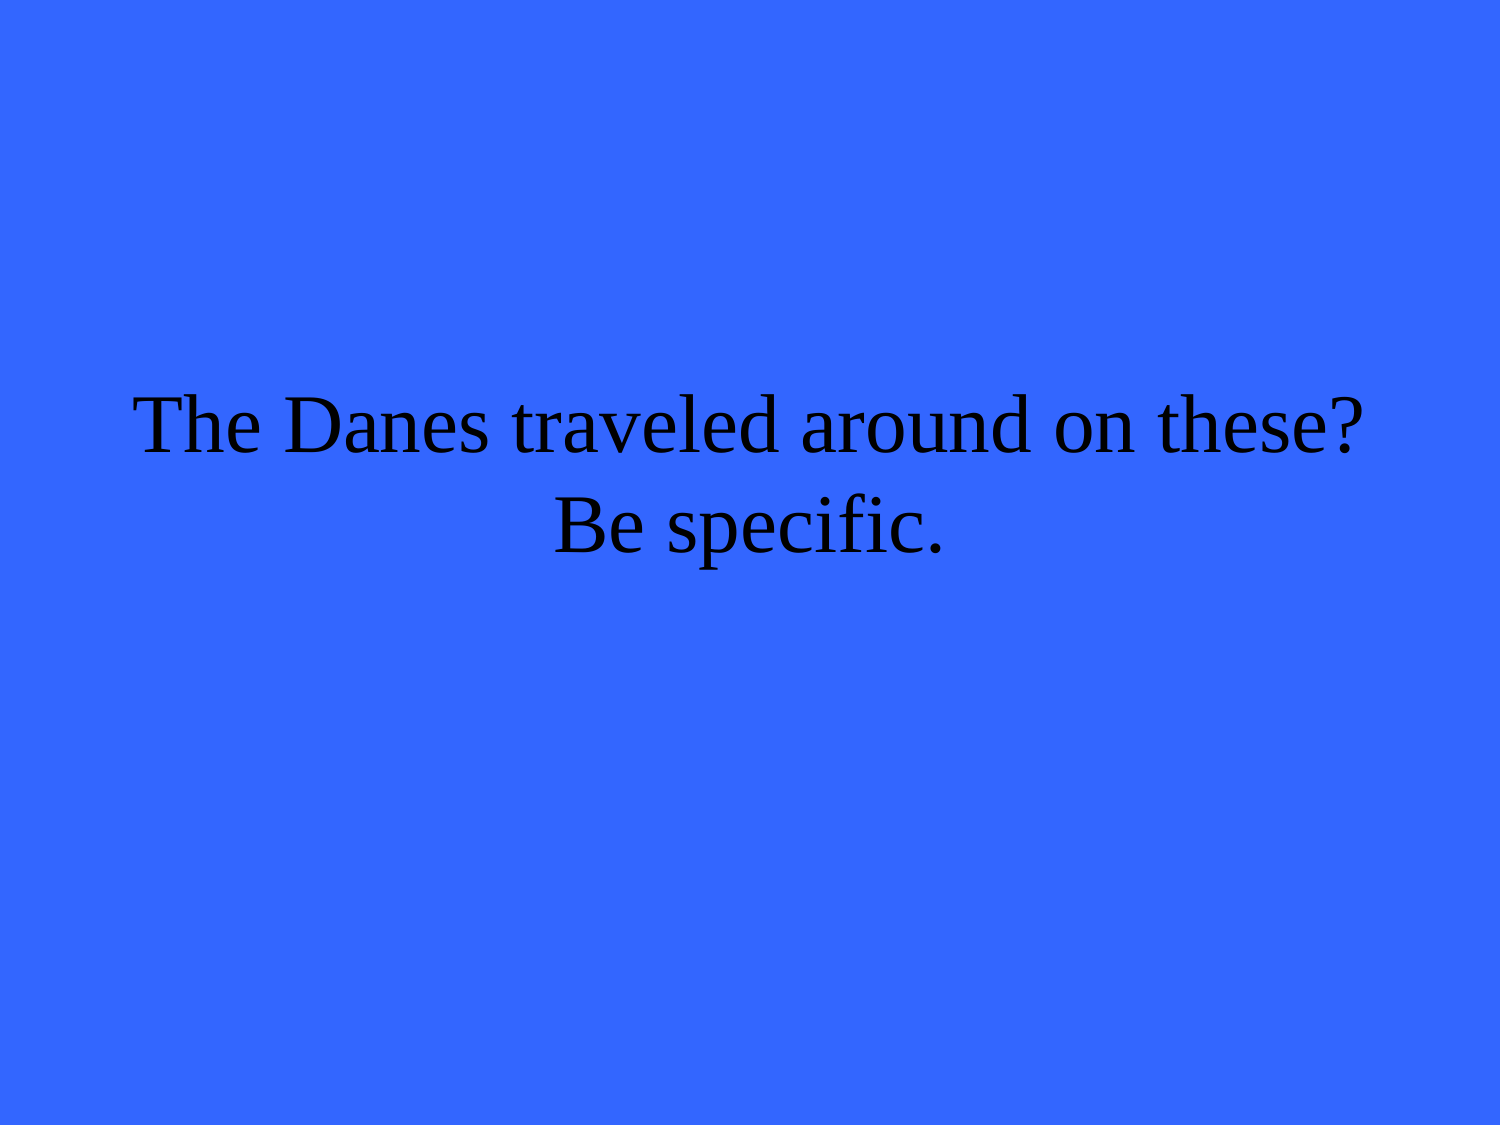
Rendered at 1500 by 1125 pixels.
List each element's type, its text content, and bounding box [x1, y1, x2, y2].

title The Danes traveled around on these? Be specific. [112, 374, 1388, 563]
